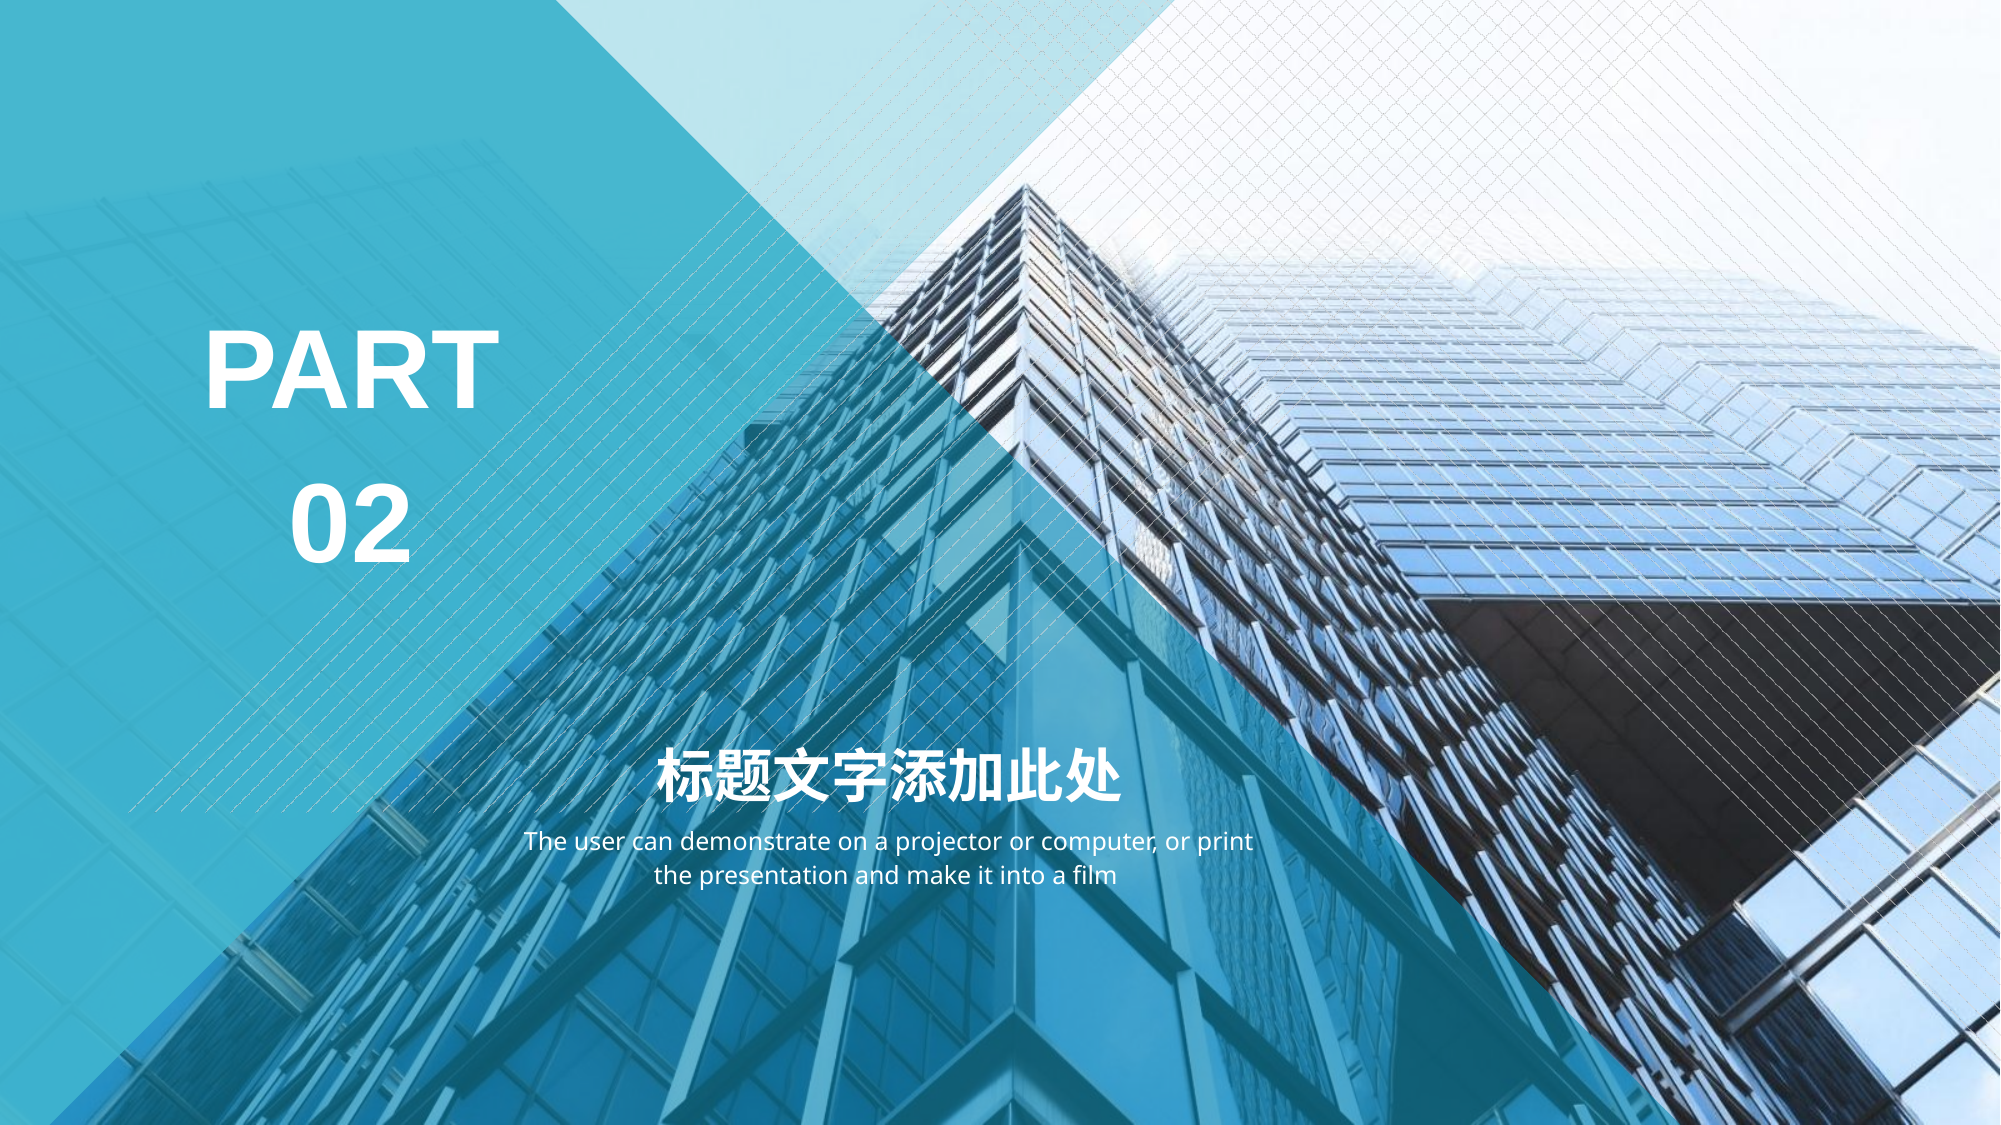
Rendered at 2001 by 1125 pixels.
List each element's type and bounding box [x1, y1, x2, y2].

text_box [489, 722, 1290, 899]
picture [0, 0, 2001, 1125]
